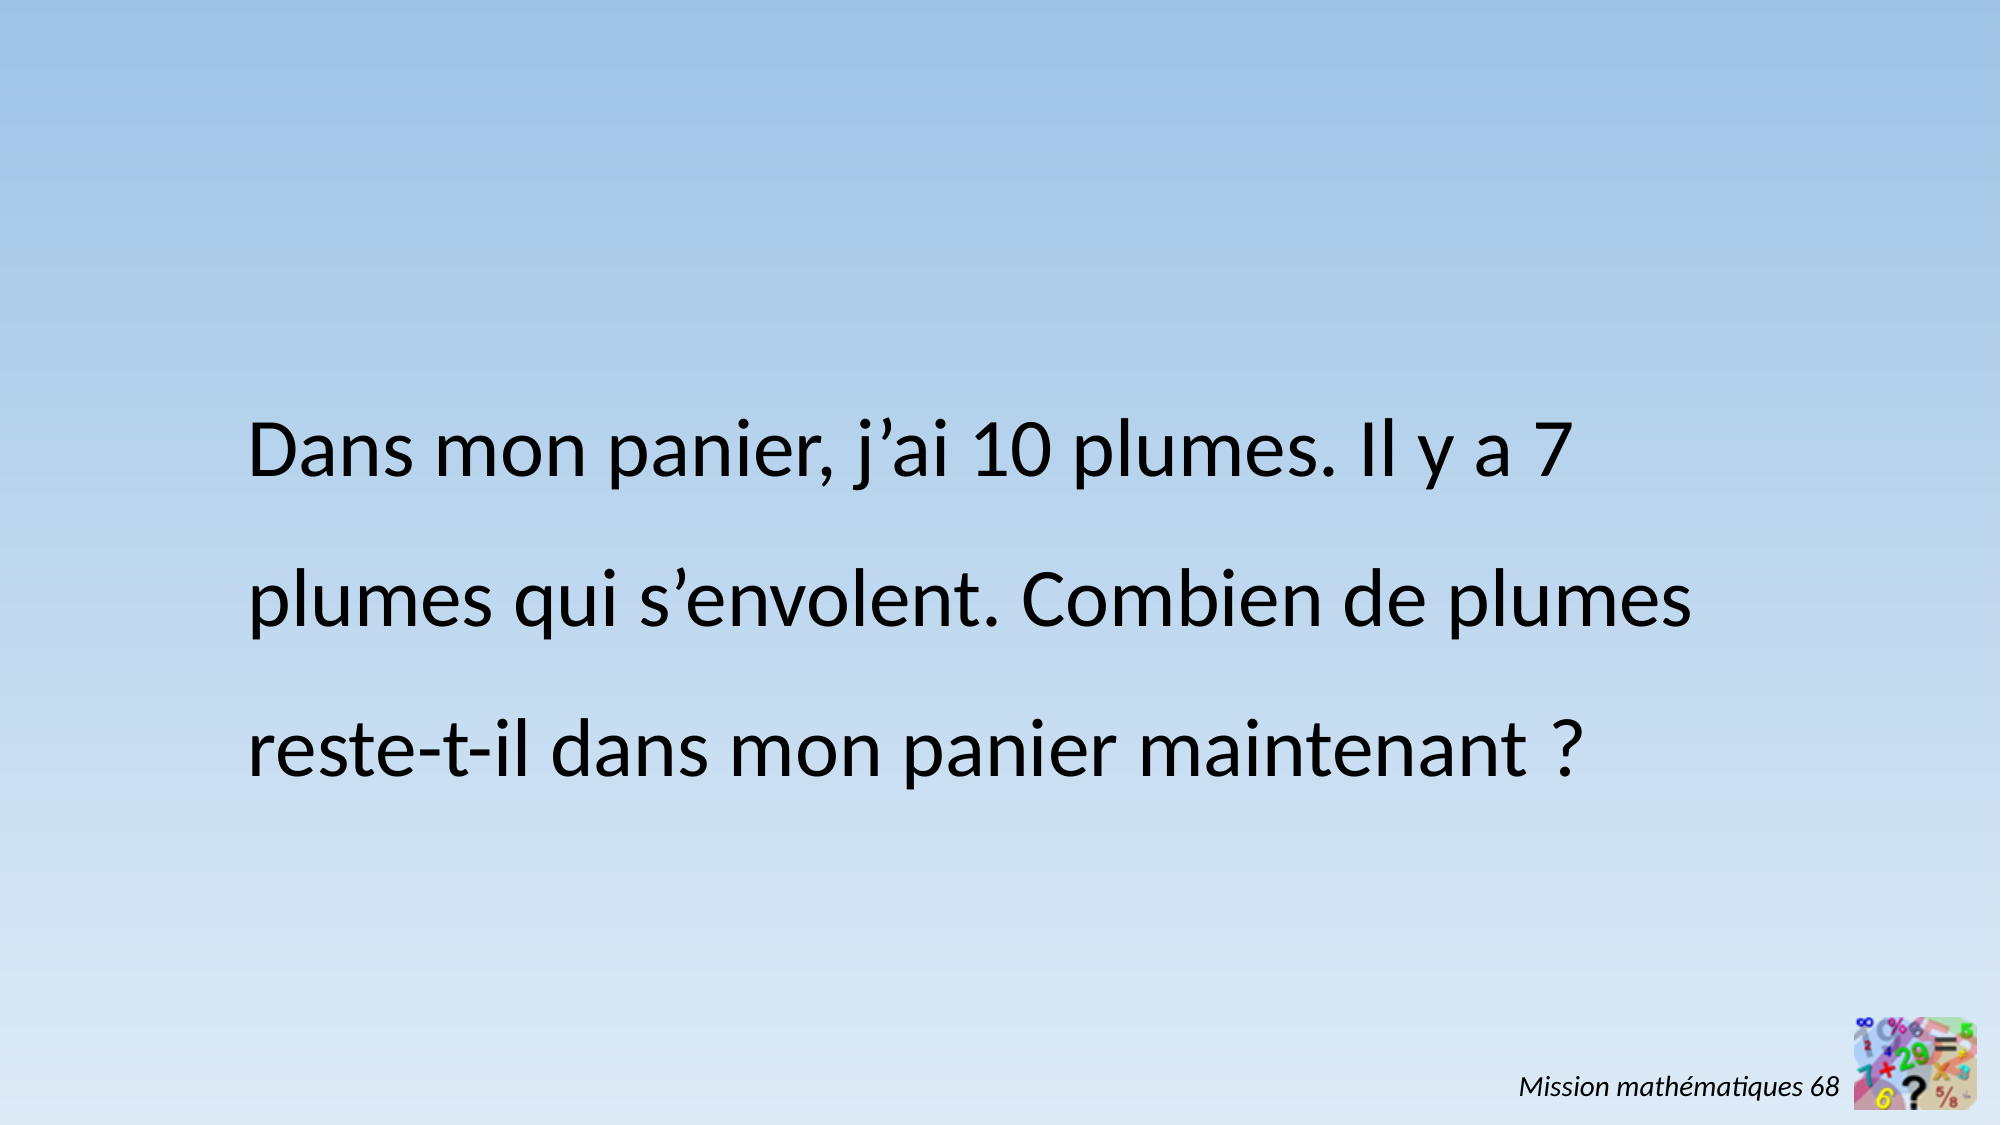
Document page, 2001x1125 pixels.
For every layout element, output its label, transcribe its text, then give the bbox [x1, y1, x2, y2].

text_box Dans mon panier, j’ai 10 plumes. Il y a 7 plumes qui s’envolent. Combien de plumes reste-t-il dans mon panier maintenant ? [233, 335, 1767, 801]
text_box Mission mathématiques 68 [1501, 1059, 1854, 1110]
picture [1854, 1017, 1977, 1110]
